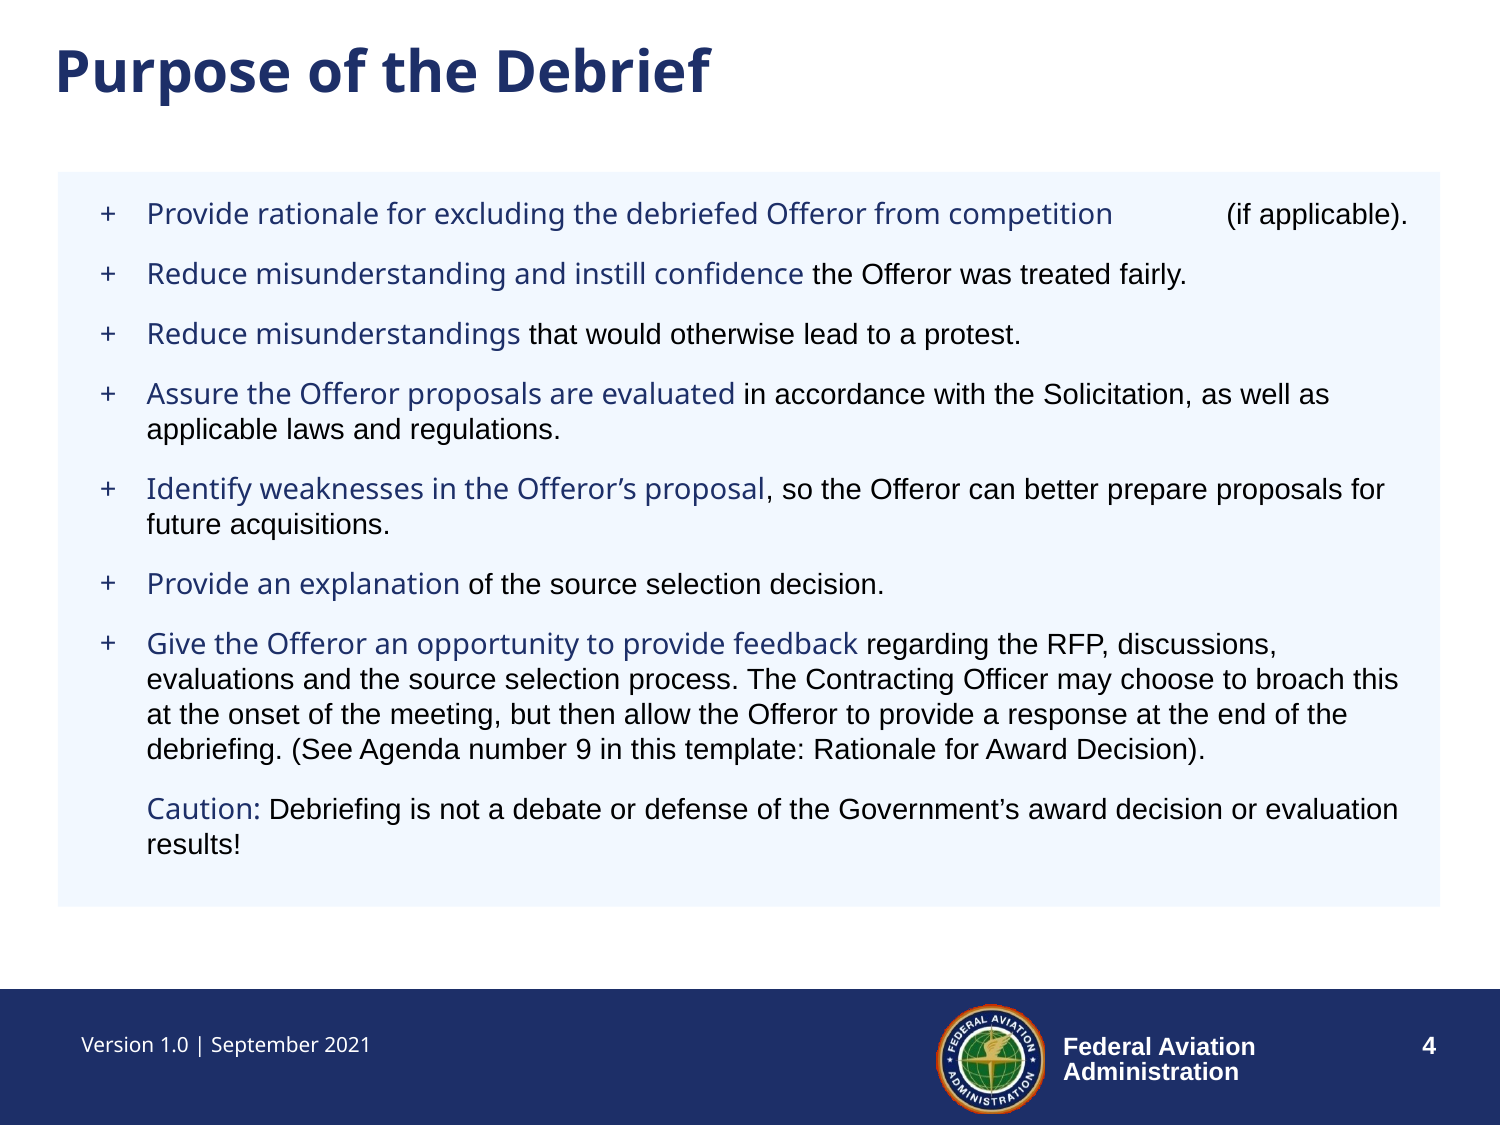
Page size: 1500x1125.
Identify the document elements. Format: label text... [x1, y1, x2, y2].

picture [936, 1004, 1045, 1114]
text_box Provide rationale for excluding the debriefed Offeror from competition (if applicable). Reduce misunderstanding and instill confidence the Offeror was treated fairly. Reduce misunderstandings that would otherwise lead to a protest. Assure the Offeror proposals are evaluated in accordance with the Solicitation, as well as applicable laws and regulations. Identify weaknesses in the Offeror’s proposal, so the Offeror can better prepare proposals for future acquisitions. Provide an explanation of the source selection decision. Give the Offeror an opportunity to provide feedback regarding the RFP, discussions, evaluations and the source selection process. The Contracting Officer may choose to broach this at the onset of the meeting, but then allow the Offeror to provide a response at the end of the debriefing. (See Agenda number 9 in this template: Rationale for Award Decision). Caution: Debriefing is not a debate or defense of the Government’s award decision or evaluation results! [85, 187, 1441, 868]
text_box Purpose of the Debrief [39, 26, 1011, 112]
text_box [57, 171, 1441, 907]
text_box Version 1.0 | September 2021 [66, 1023, 387, 1064]
